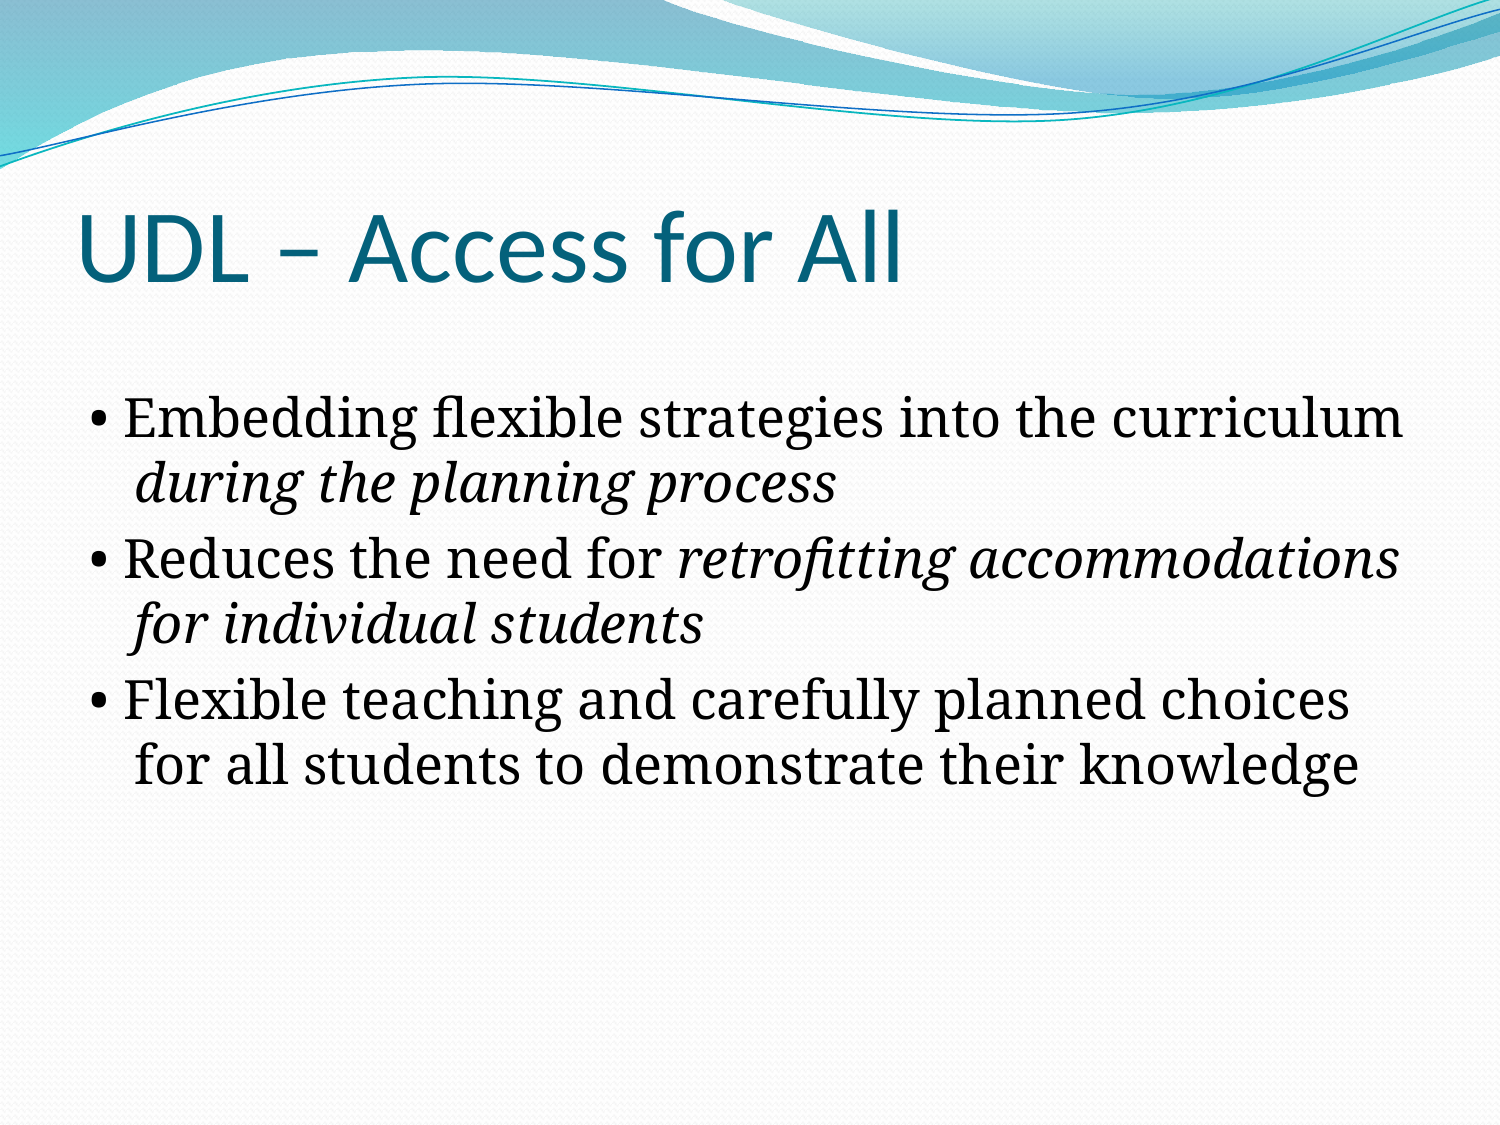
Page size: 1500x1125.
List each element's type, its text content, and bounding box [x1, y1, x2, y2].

list • Embedding flexible strategies into the curriculum during the planning process • Reduces the need for retrofitting accommodations for individual students • Flexible teaching and carefully planned choices for all students to demonstrate their knowledge [75, 299, 1425, 1005]
title UDL – Access for All [75, 115, 1425, 299]
